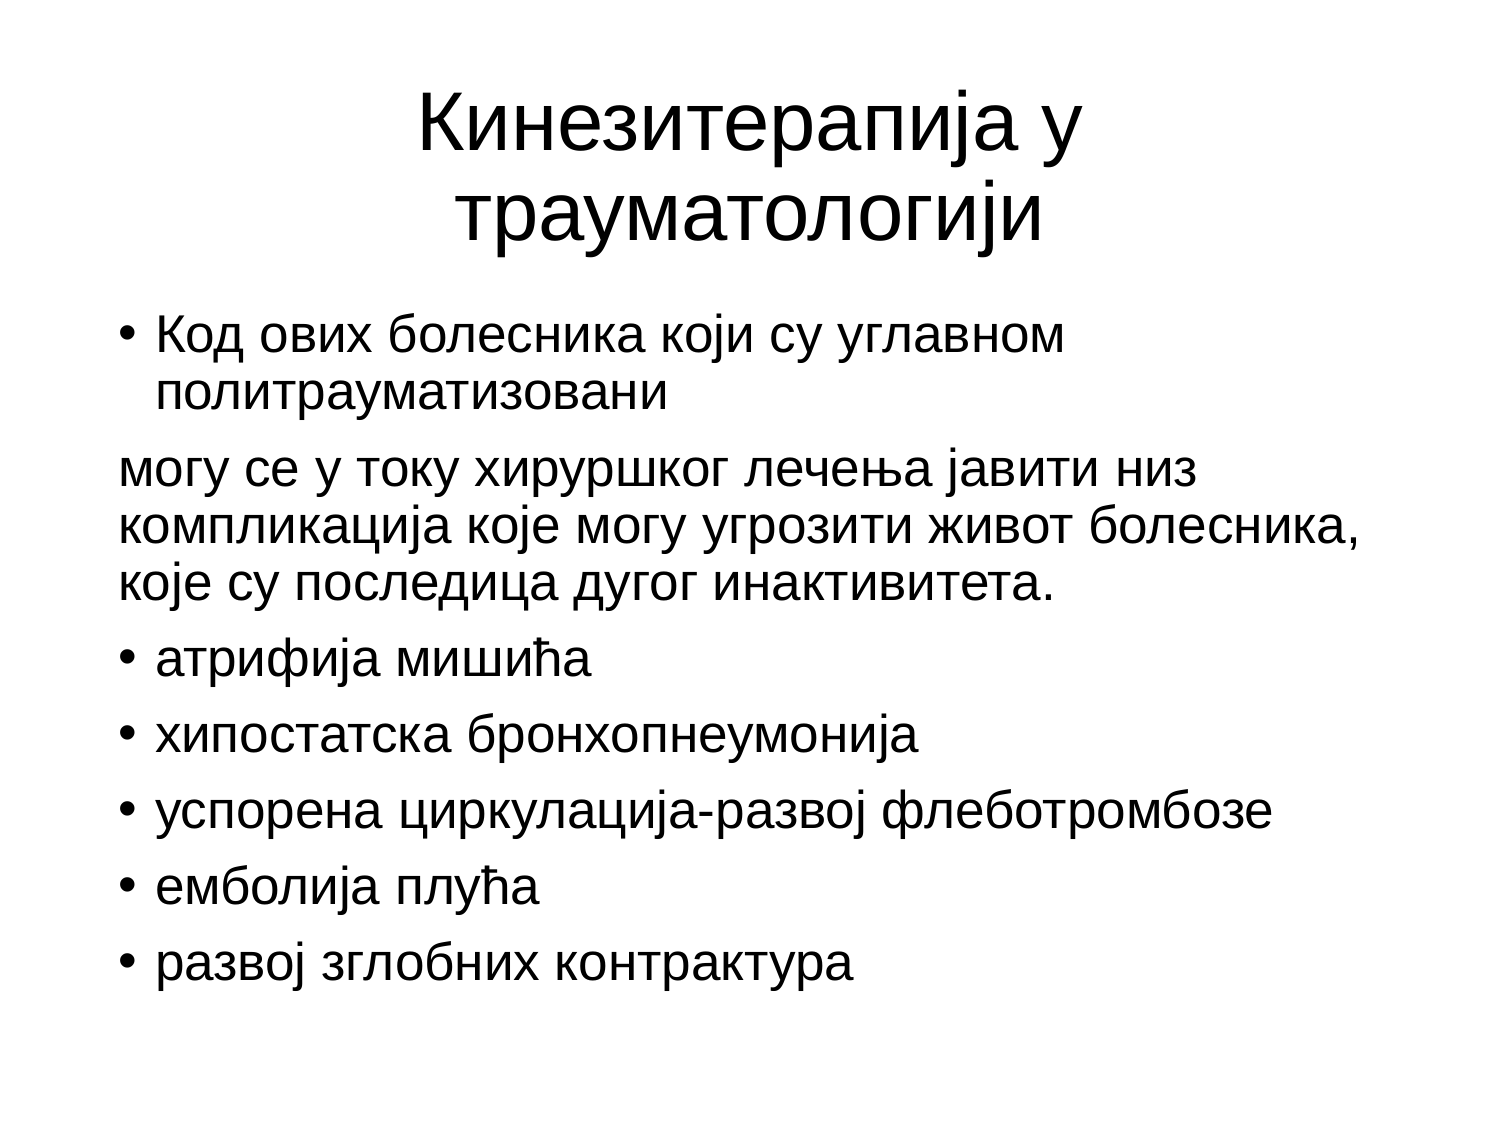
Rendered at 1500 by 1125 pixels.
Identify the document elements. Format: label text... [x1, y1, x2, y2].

title Кинезитерапија у трауматологији [103, 59, 1397, 278]
list Код ових болесника који су углавном политрауматизовани могу се у току хируршког лечења јавити низ компликација које могу угрозити живот болесника, које су последица дугог инактивитета. атрифија мишића хипостатска бронхопнеумонија успорена циркулација-развој флеботромбозе емболија плућа развој зглобних контрактура [103, 299, 1397, 1014]
